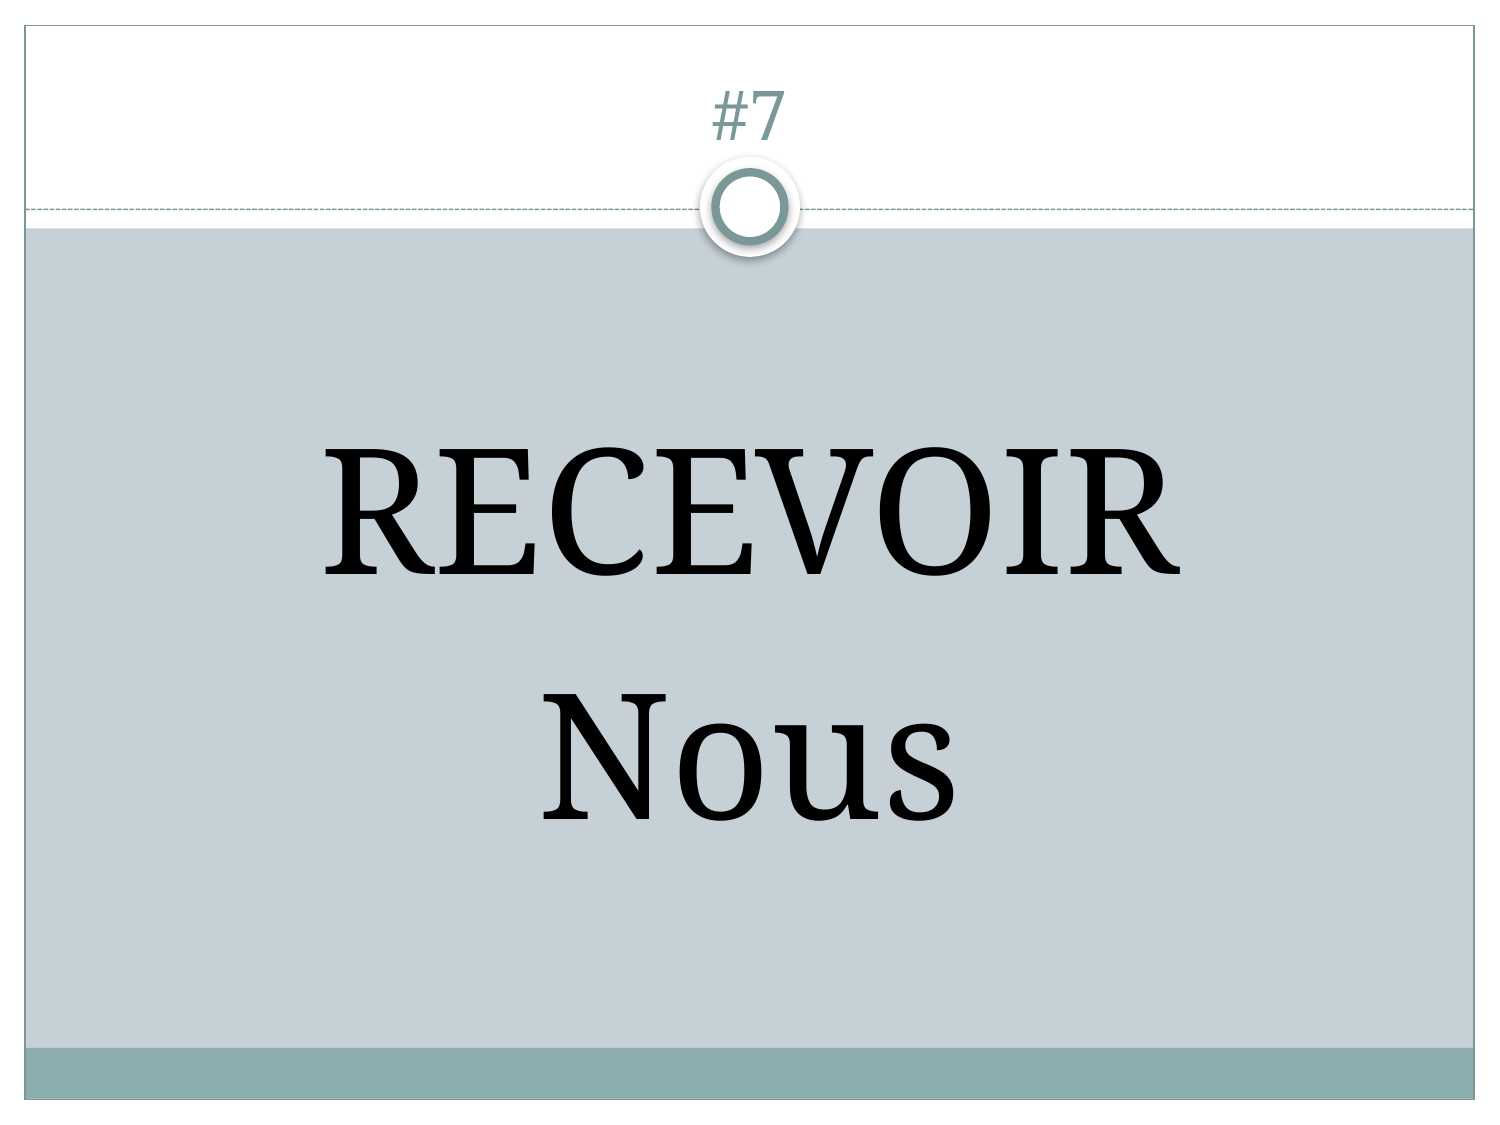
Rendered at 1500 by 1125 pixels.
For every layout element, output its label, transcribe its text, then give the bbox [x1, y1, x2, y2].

list RECEVOIR Nous [49, 249, 1450, 1005]
title #7 [49, 37, 1450, 162]
